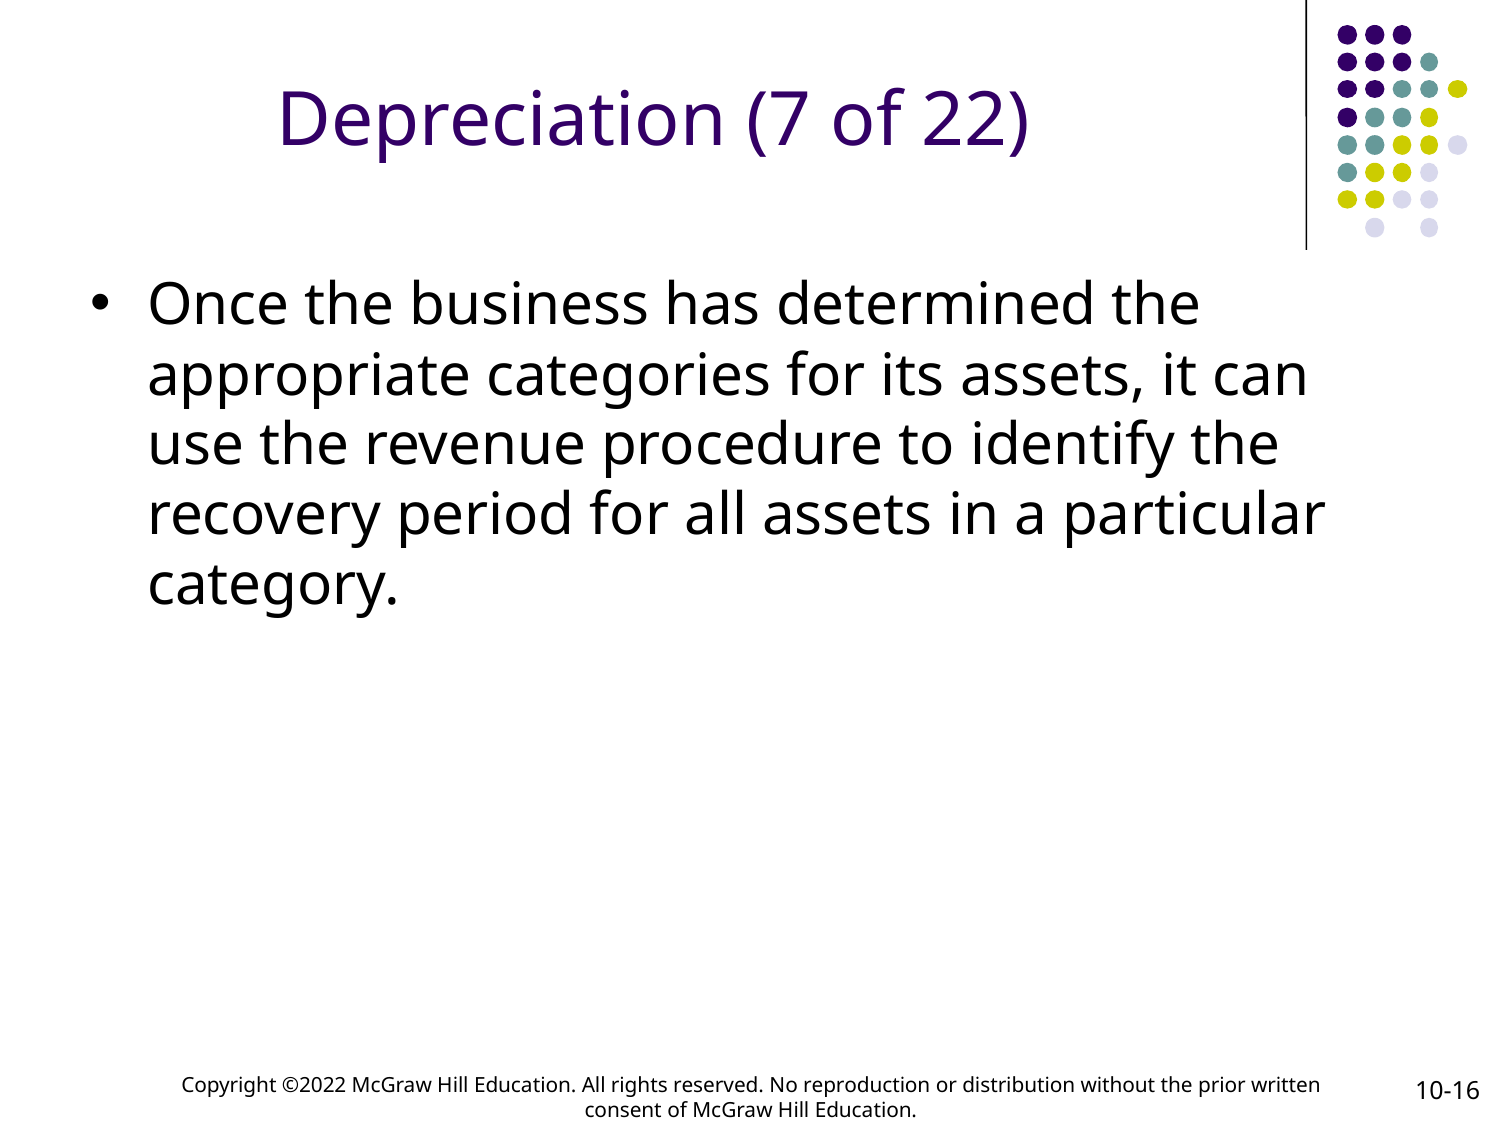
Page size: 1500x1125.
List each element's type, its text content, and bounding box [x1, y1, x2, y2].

list Once the business has determined the appropriate categories for its assets, it can use the revenue procedure to identify the recovery period for all assets in a particular category. [75, 259, 1425, 1062]
slide_number 10-16 [1345, 1061, 1496, 1122]
title Depreciation (7 of 22) [32, 8, 1275, 234]
